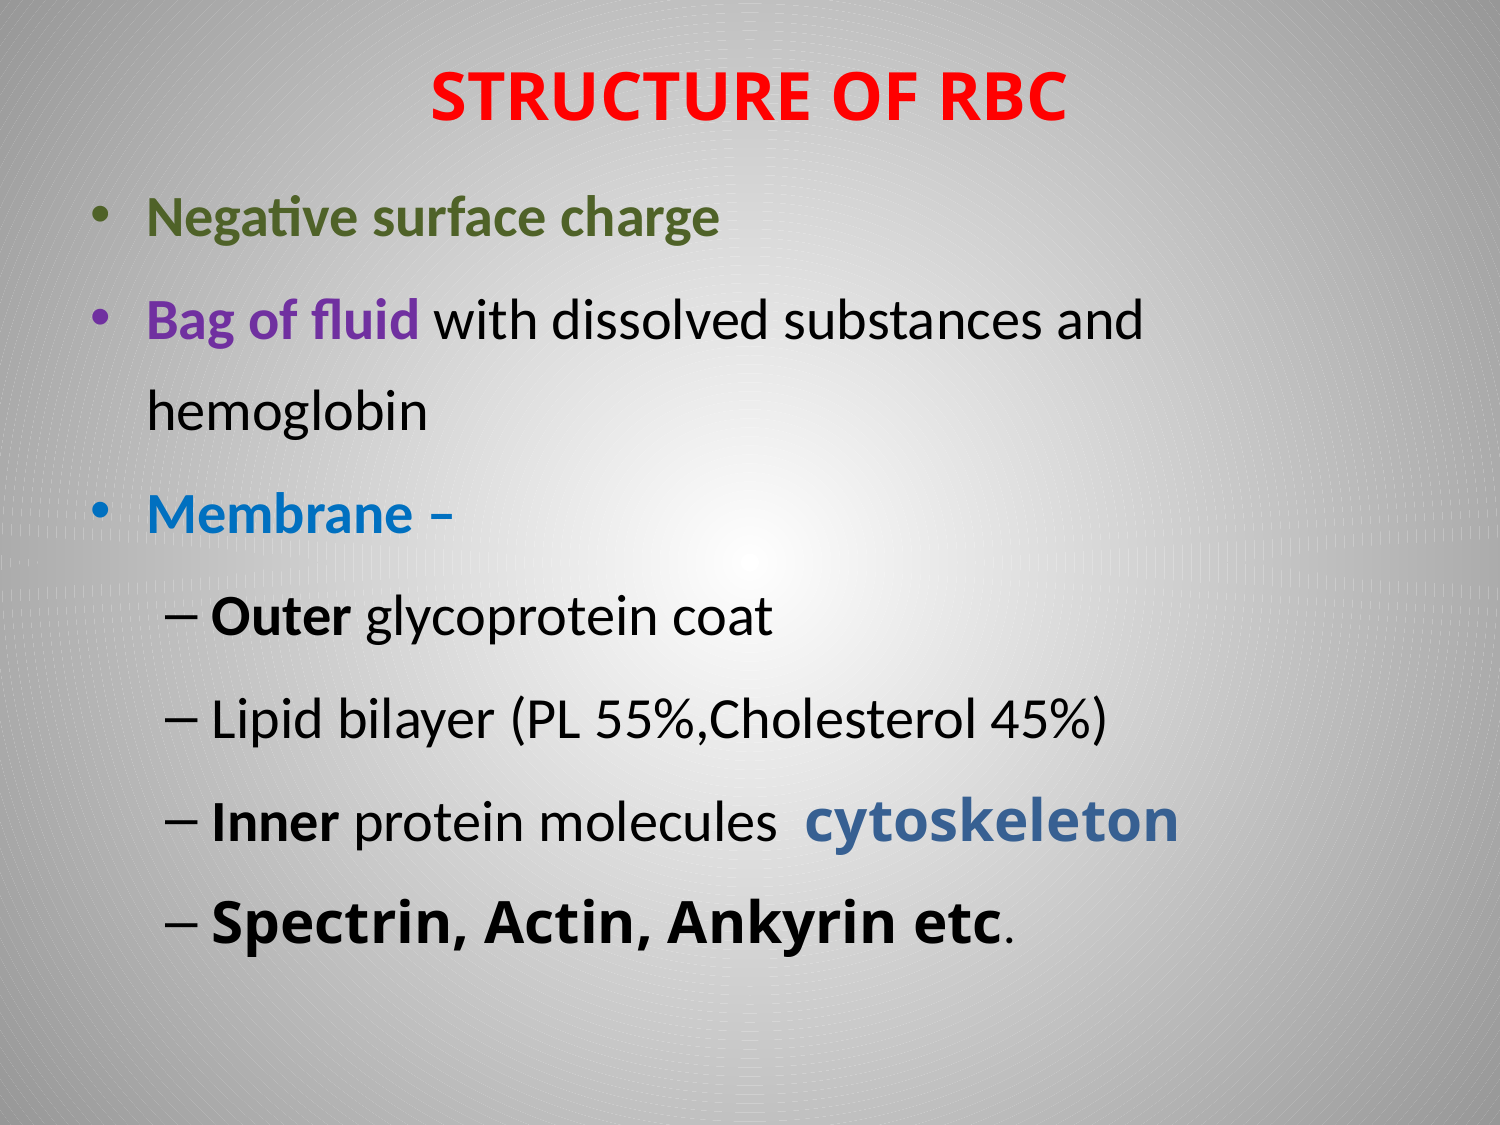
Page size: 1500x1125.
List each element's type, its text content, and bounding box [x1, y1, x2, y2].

list Negative surface charge Bag of fluid with dissolved substances and hemoglobin Membrane – Outer glycoprotein coat Lipid bilayer (PL 55%,Cholesterol 45%) Inner protein molecules cytoskeleton Spectrin, Actin, Ankyrin etc. [75, 149, 1425, 1088]
title STRUCTURE OF RBC [75, 0, 1425, 149]
